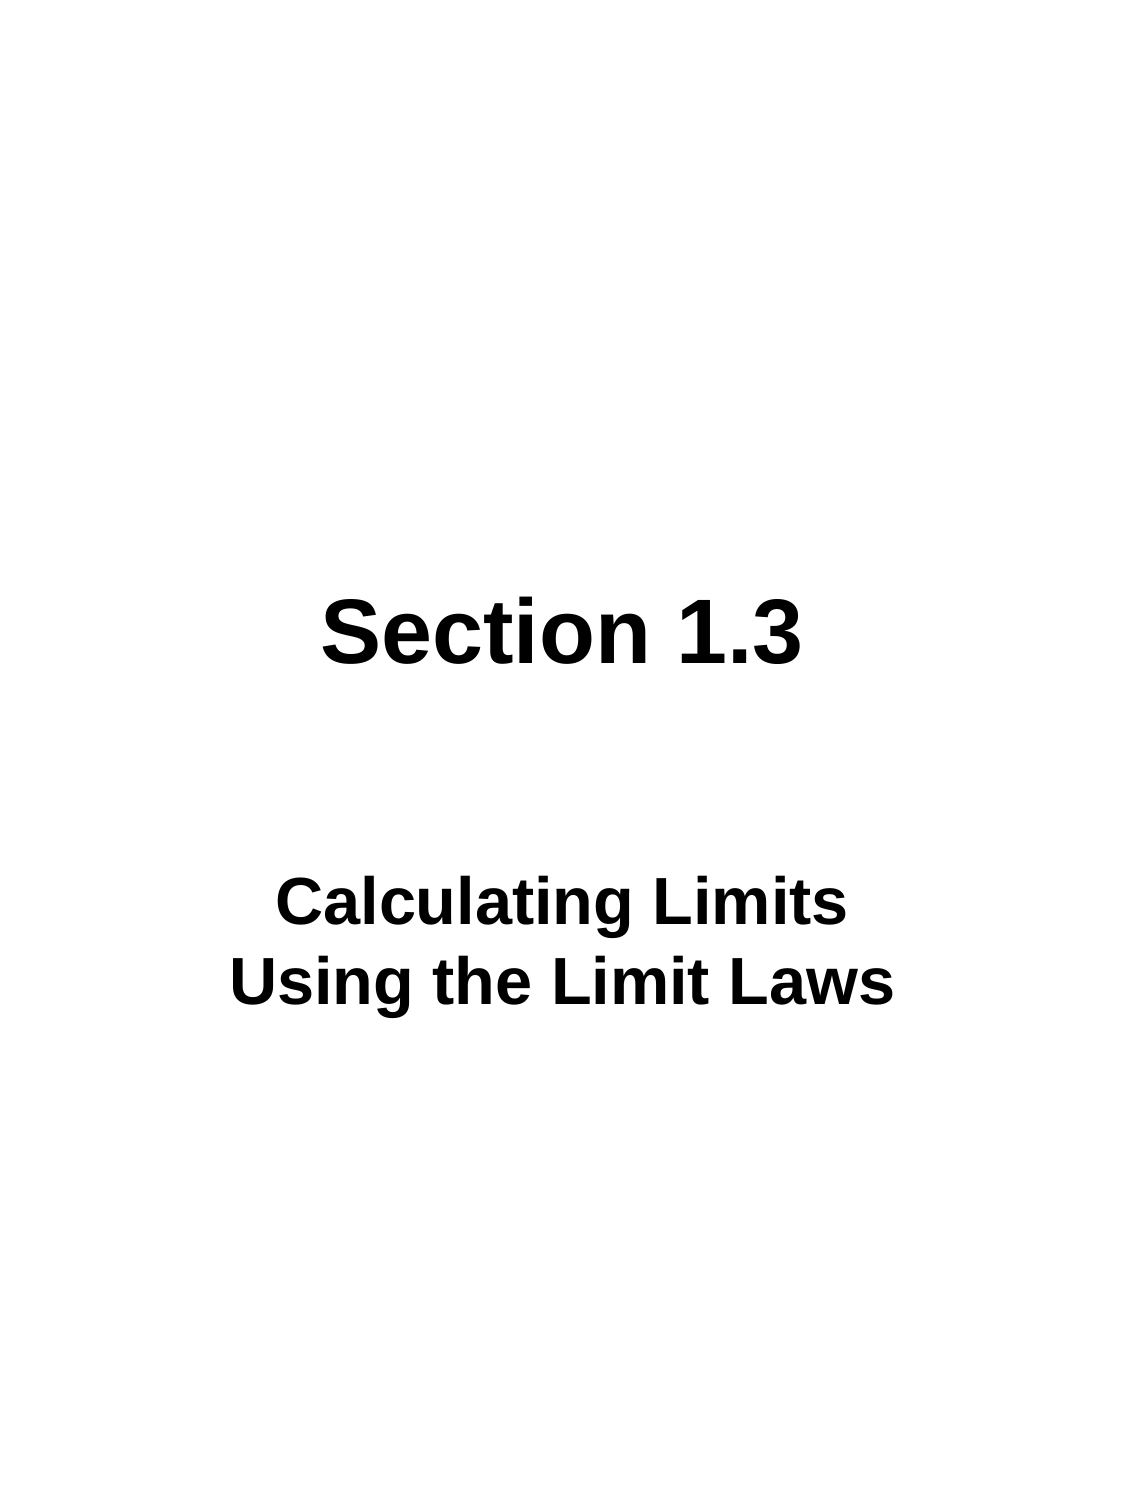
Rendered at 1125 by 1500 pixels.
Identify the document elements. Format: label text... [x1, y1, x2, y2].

subtitle Calculating Limits Using the Limit Laws [168, 849, 957, 1234]
title Section 1.3 [84, 465, 1041, 788]
